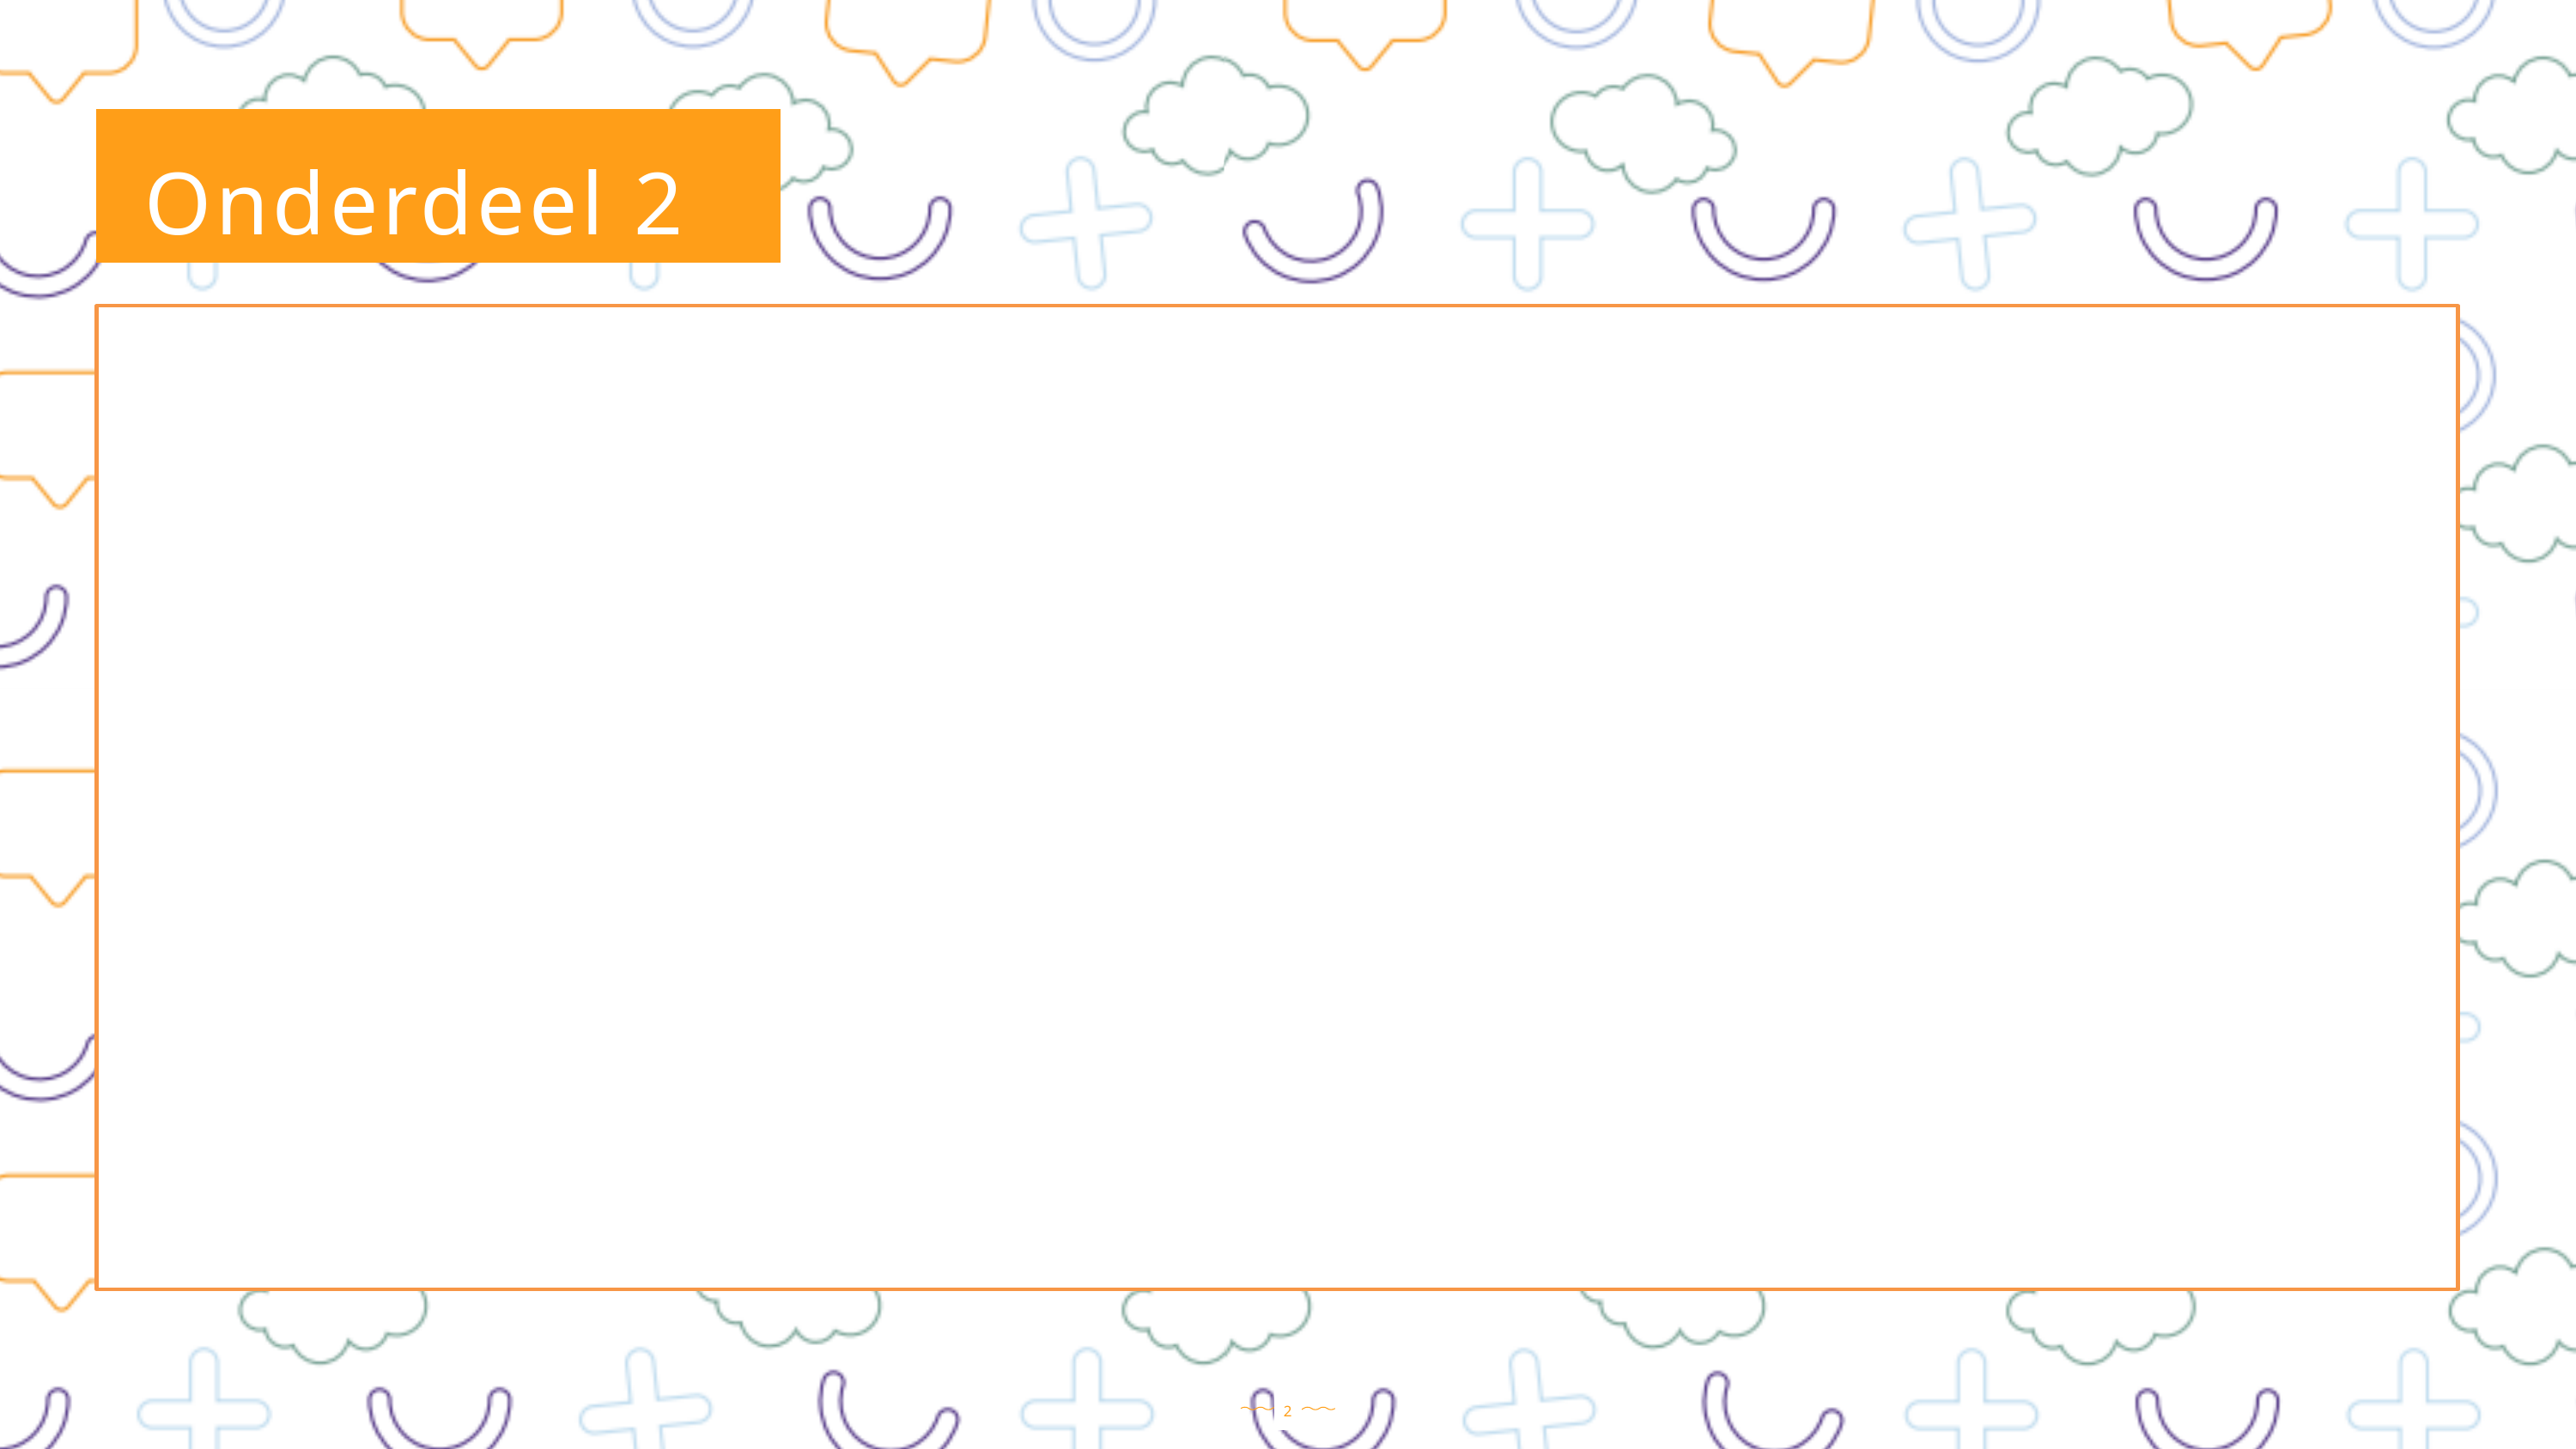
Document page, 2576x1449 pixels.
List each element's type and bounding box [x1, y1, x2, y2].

text_box [96, 108, 781, 264]
text_box [0, 0, 2576, 1449]
text_box [1231, 1378, 1345, 1440]
